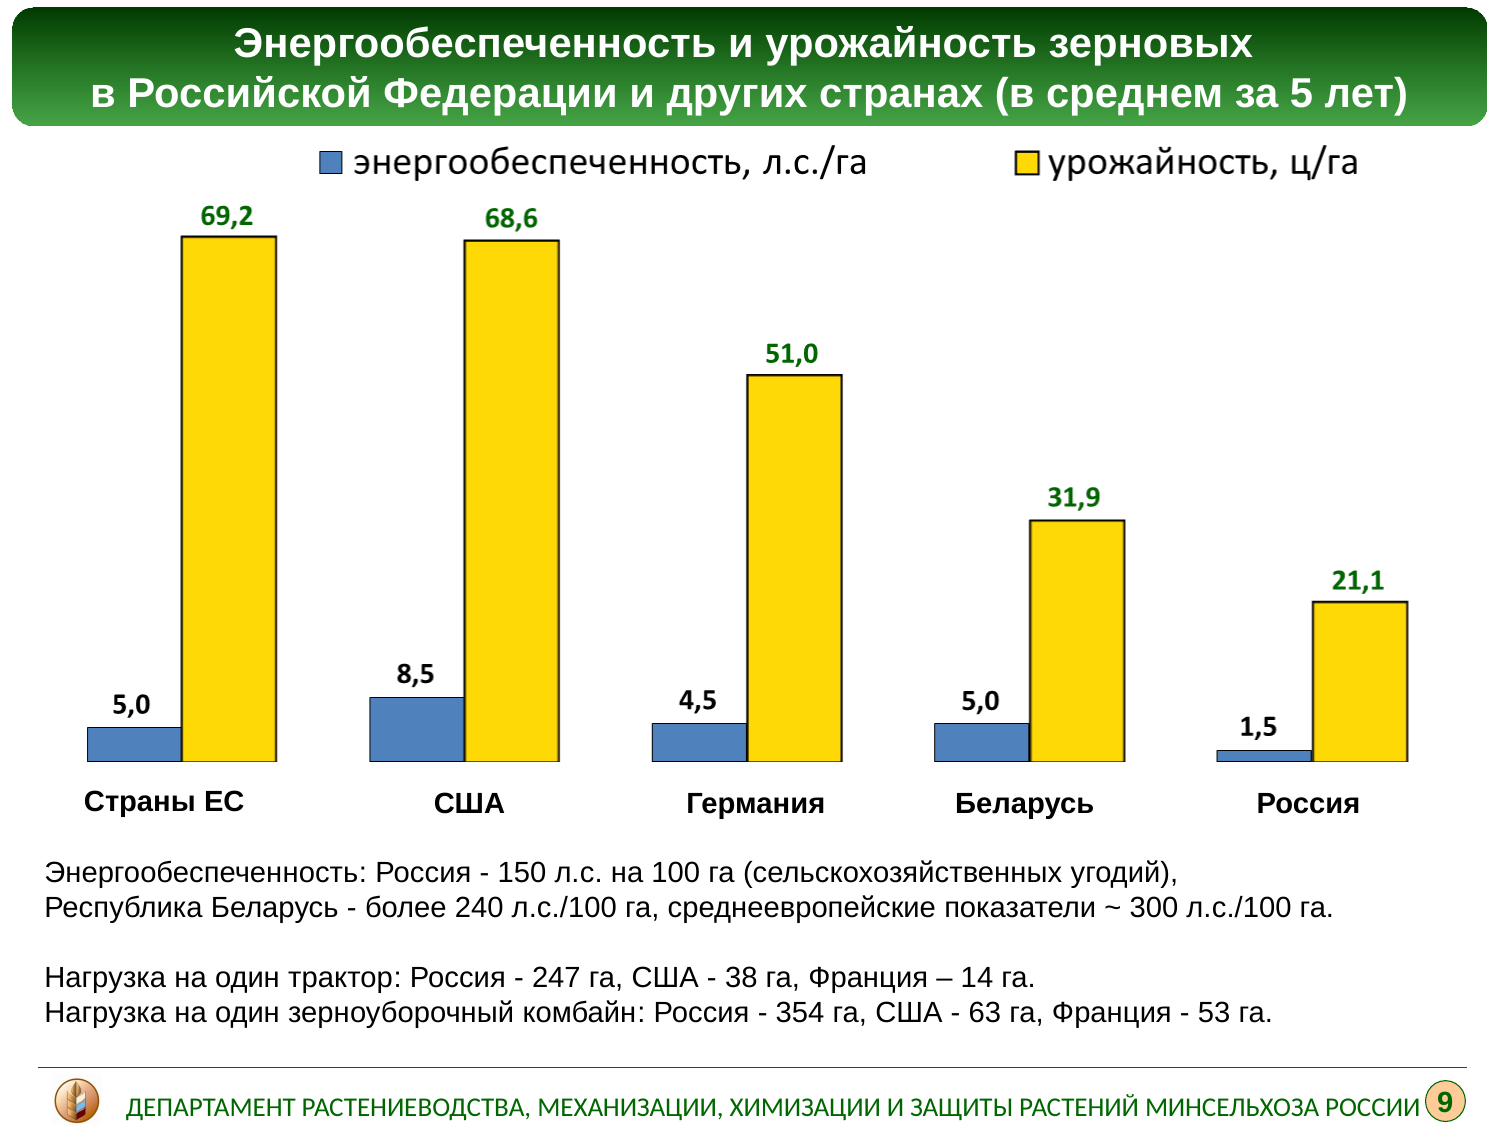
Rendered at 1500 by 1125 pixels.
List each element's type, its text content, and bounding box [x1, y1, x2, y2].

text_box Энергообеспеченность и урожайность зерновых в Российской Федерации и других странах (в среднем за 5 лет) [12, 7, 1487, 126]
text_box Энергообеспеченность: Россия - 150 л.с. на 100 га (сельскохозяйственных угодий), Республика Беларусь - более 240 л.с./100 га, среднеевропейские показатели ~ 300 л.с./100 га. Нагрузка на один трактор: Россия - 247 га, США - 38 га, Франция – 14 га. Нагрузка на один зерноуборочный комбайн: Россия - 354 га, США - 63 га, Франция - 53 га. [29, 846, 1466, 1036]
text_box [1435, 1113, 1462, 1122]
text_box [44, 116, 1500, 858]
picture [52, 1074, 102, 1125]
text_box 9 [1435, 1088, 1485, 1113]
text_box ДЕПАРТАМЕНТ РАСТЕНИЕВОДСТВА, МЕХАНИЗАЦИИ, ХИМИЗАЦИИ И ЗАЩИТЫ РАСТЕНИЙ МИНСЕЛЬХОЗА РОССИИ [111, 1081, 1435, 1125]
text_box [1435, 1080, 1461, 1088]
